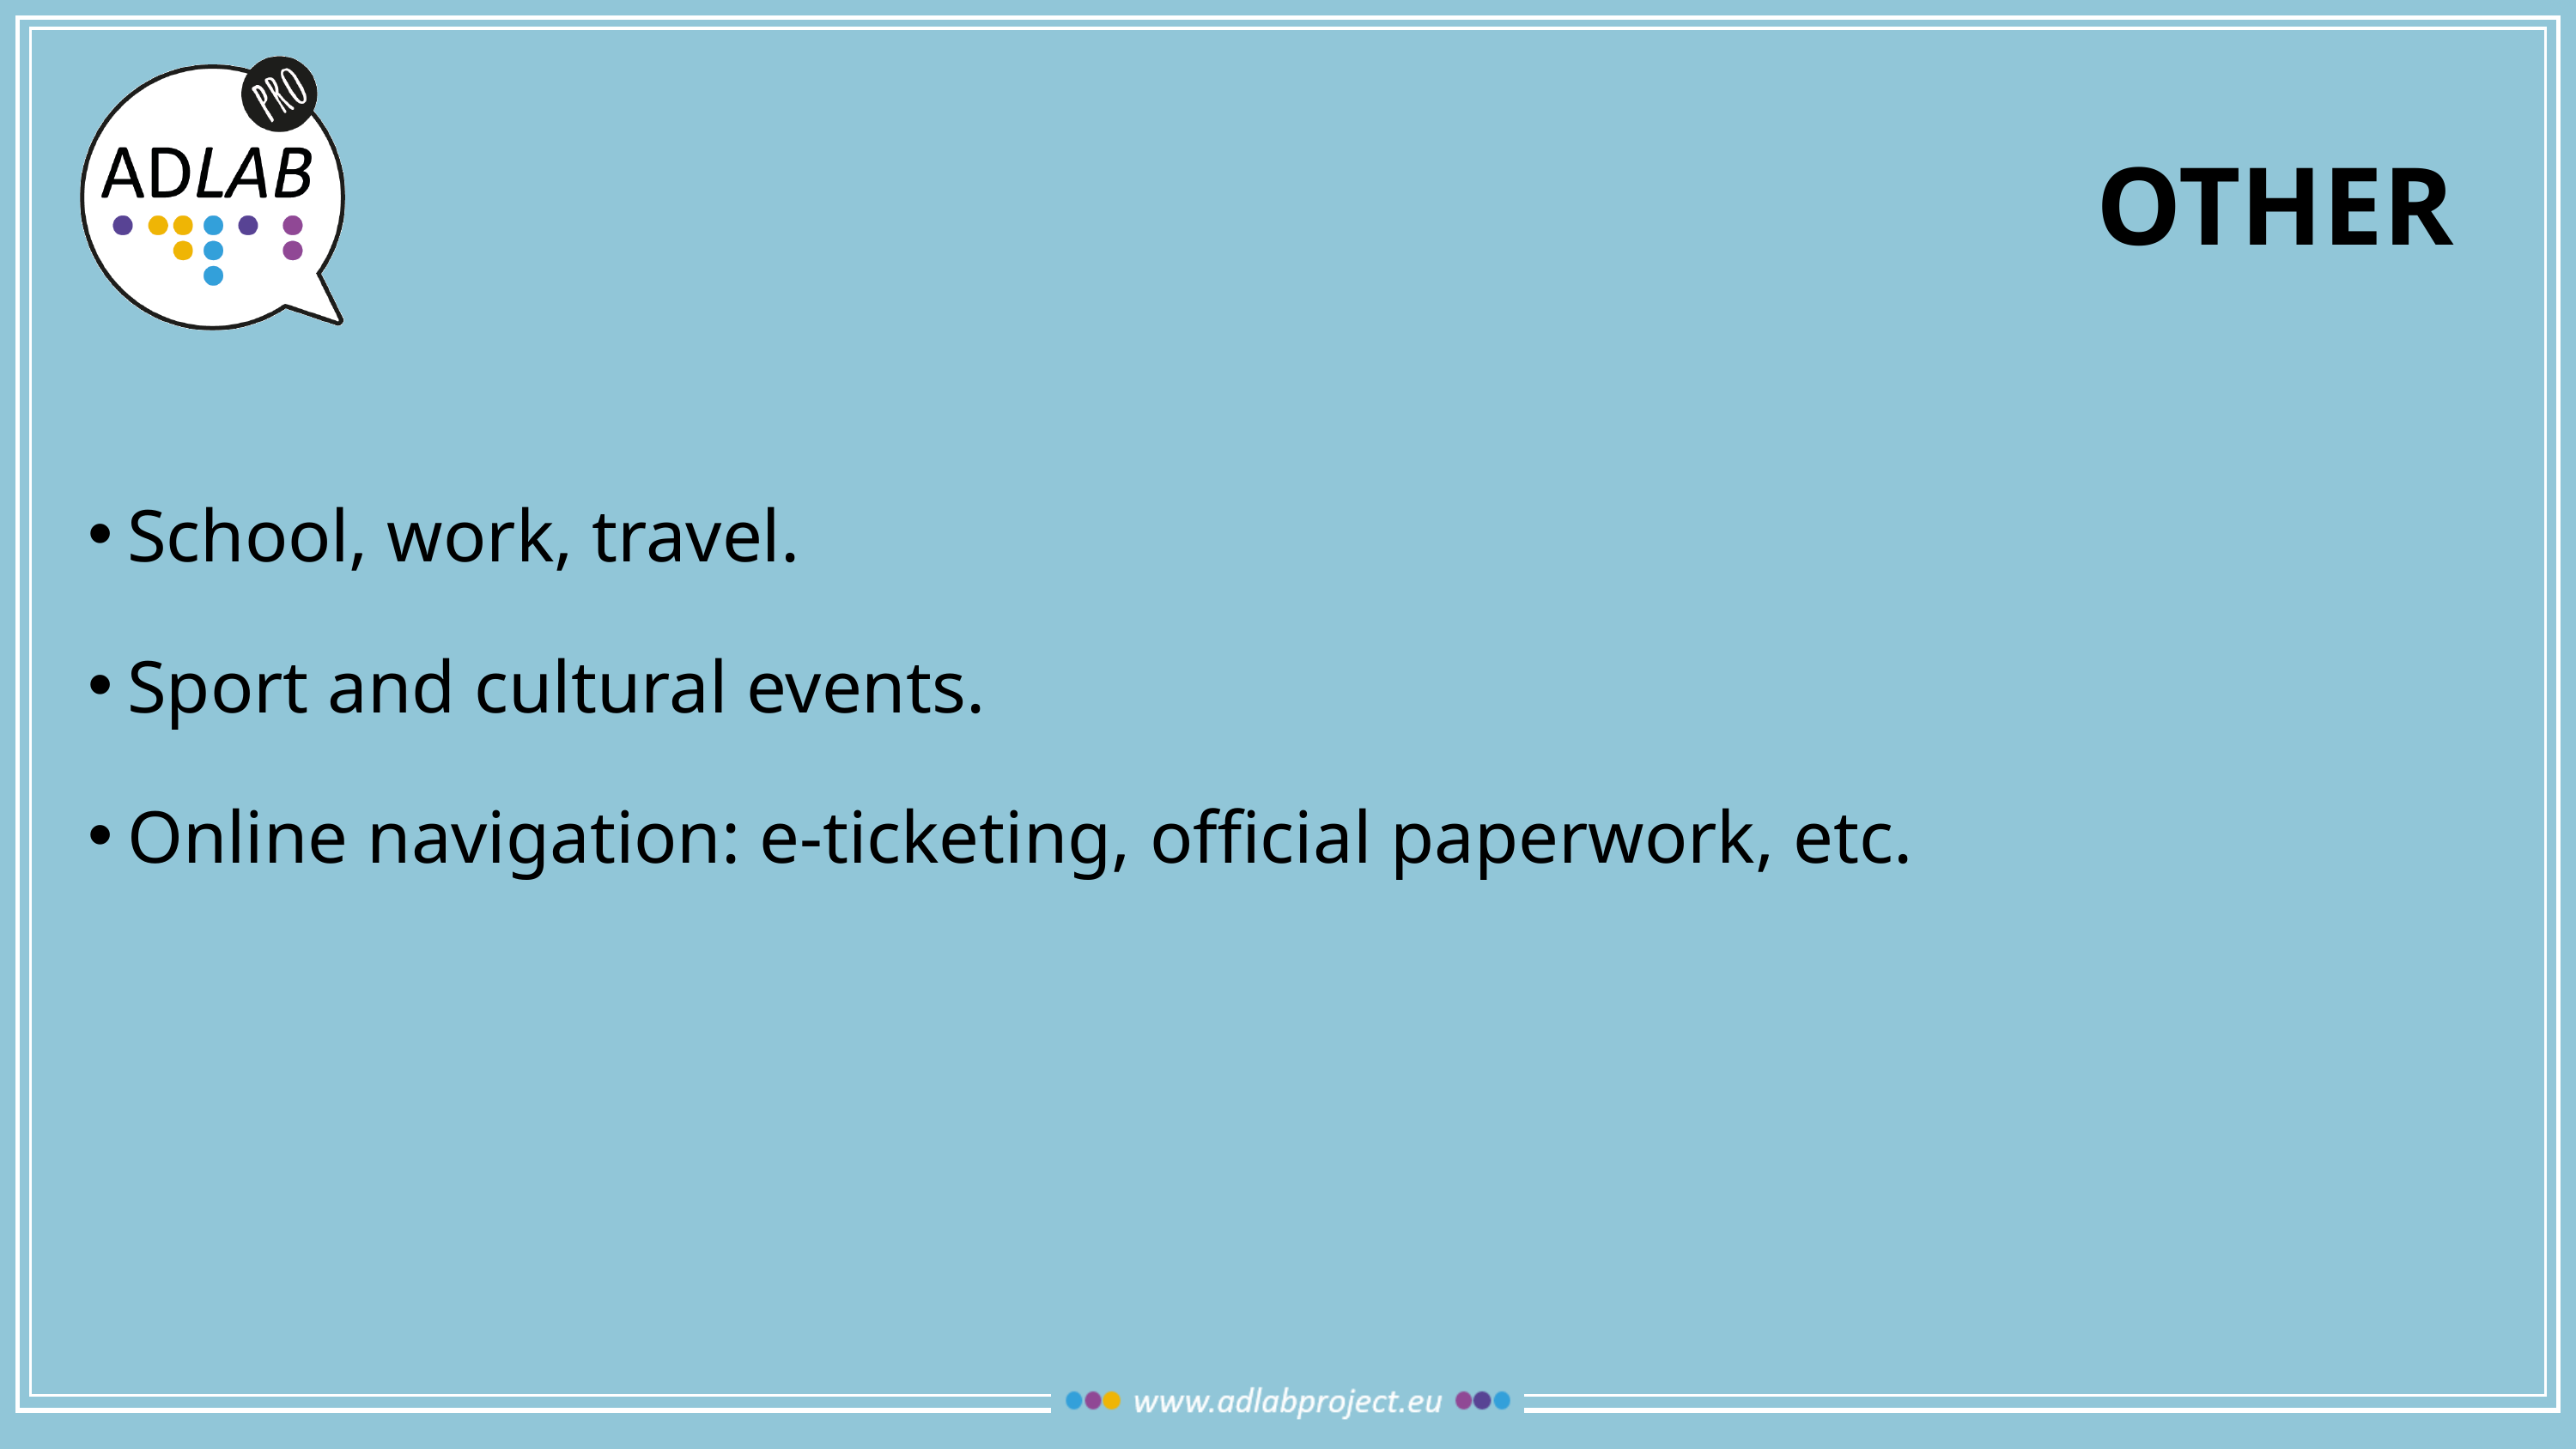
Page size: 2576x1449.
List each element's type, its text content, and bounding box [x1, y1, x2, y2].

picture [1051, 1378, 1524, 1429]
title OTHER [384, 70, 2467, 351]
picture [72, 49, 353, 330]
list School, work, travel. Sport and cultural events. Online navigation: e-ticketing, official paperwork, etc. [75, 440, 2501, 1122]
